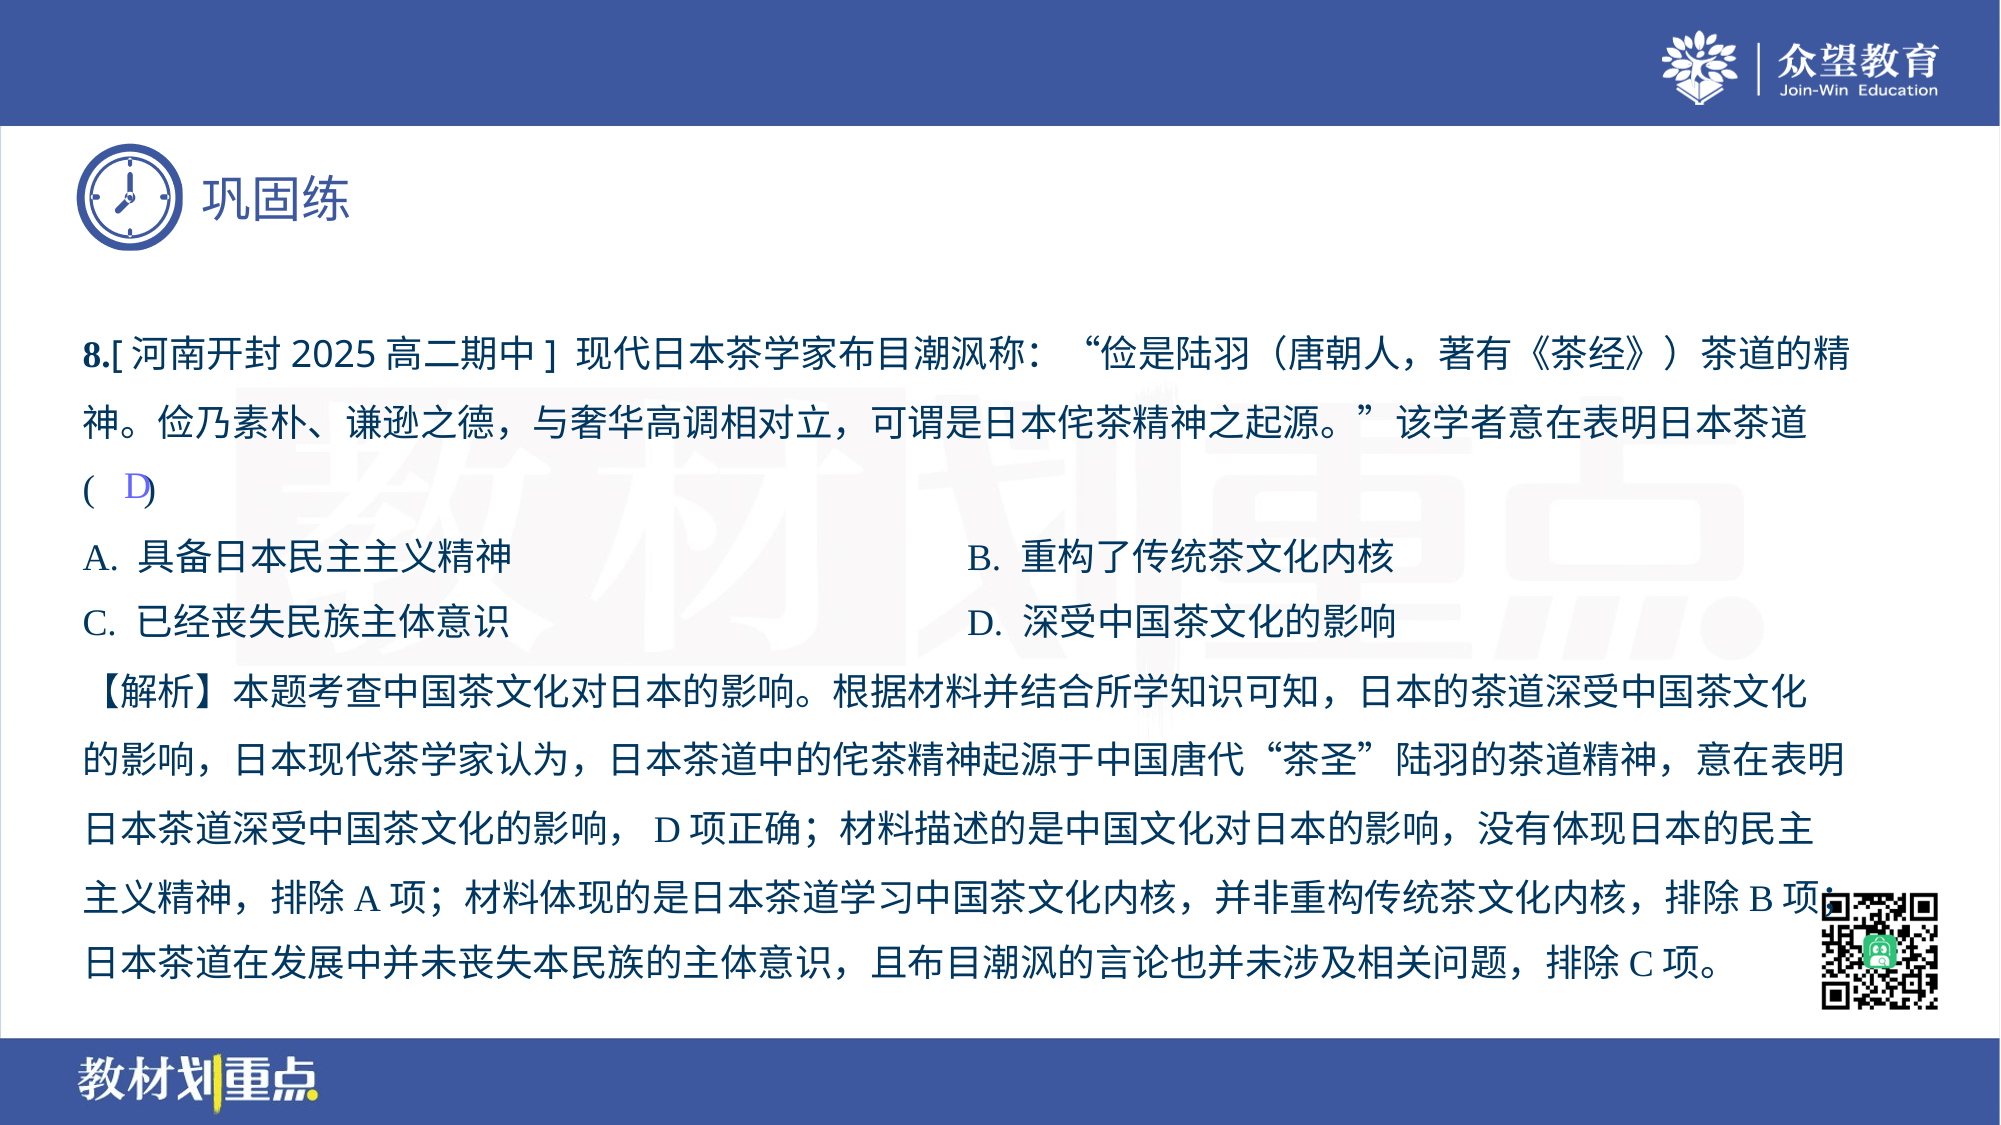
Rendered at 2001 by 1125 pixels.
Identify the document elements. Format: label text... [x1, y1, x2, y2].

picture [0, 0, 2000, 1125]
text_box 8.[河南开封2025高二期中] 现代日本茶学家布目潮沨称：“俭是陆羽（唐朝人，著有《茶经》）茶道的精 神。俭乃素朴、谦逊之德，与奢华高调相对立，可谓是日本侘茶精神之起源。”该学者意在表明日本茶道 ( ) [82, 306, 1817, 502]
text_box D [110, 441, 165, 500]
text_box A. 具备日本民主主义精神 B. 重构了传统茶文化内核 C. 已经丧失民族主体意识 D. 深受中国茶文化的影响 [82, 509, 1817, 636]
text_box 【解析】本题考查中国茶文化对日本的影响。根据材料并结合所学知识可知，日本的茶道深受中国茶文化 的影响，日本现代茶学家认为，日本茶道中的侘茶精神起源于中国唐代“茶圣”陆羽的茶道精神，意在表明 日本茶道深受中国茶文化的影响，D项正确；材料描述的是中国文化对日本的影响，没有体现日本的民主 主义精神，排除A项；材料体现的是日本茶道学习中国茶文化内核，并非重构传统茶文化内核，排除B项； 日本茶道在发展中并未丧失本民族的主体意识，且布目潮沨的言论也并未涉及相关问题，排除C项。 [82, 643, 1817, 978]
